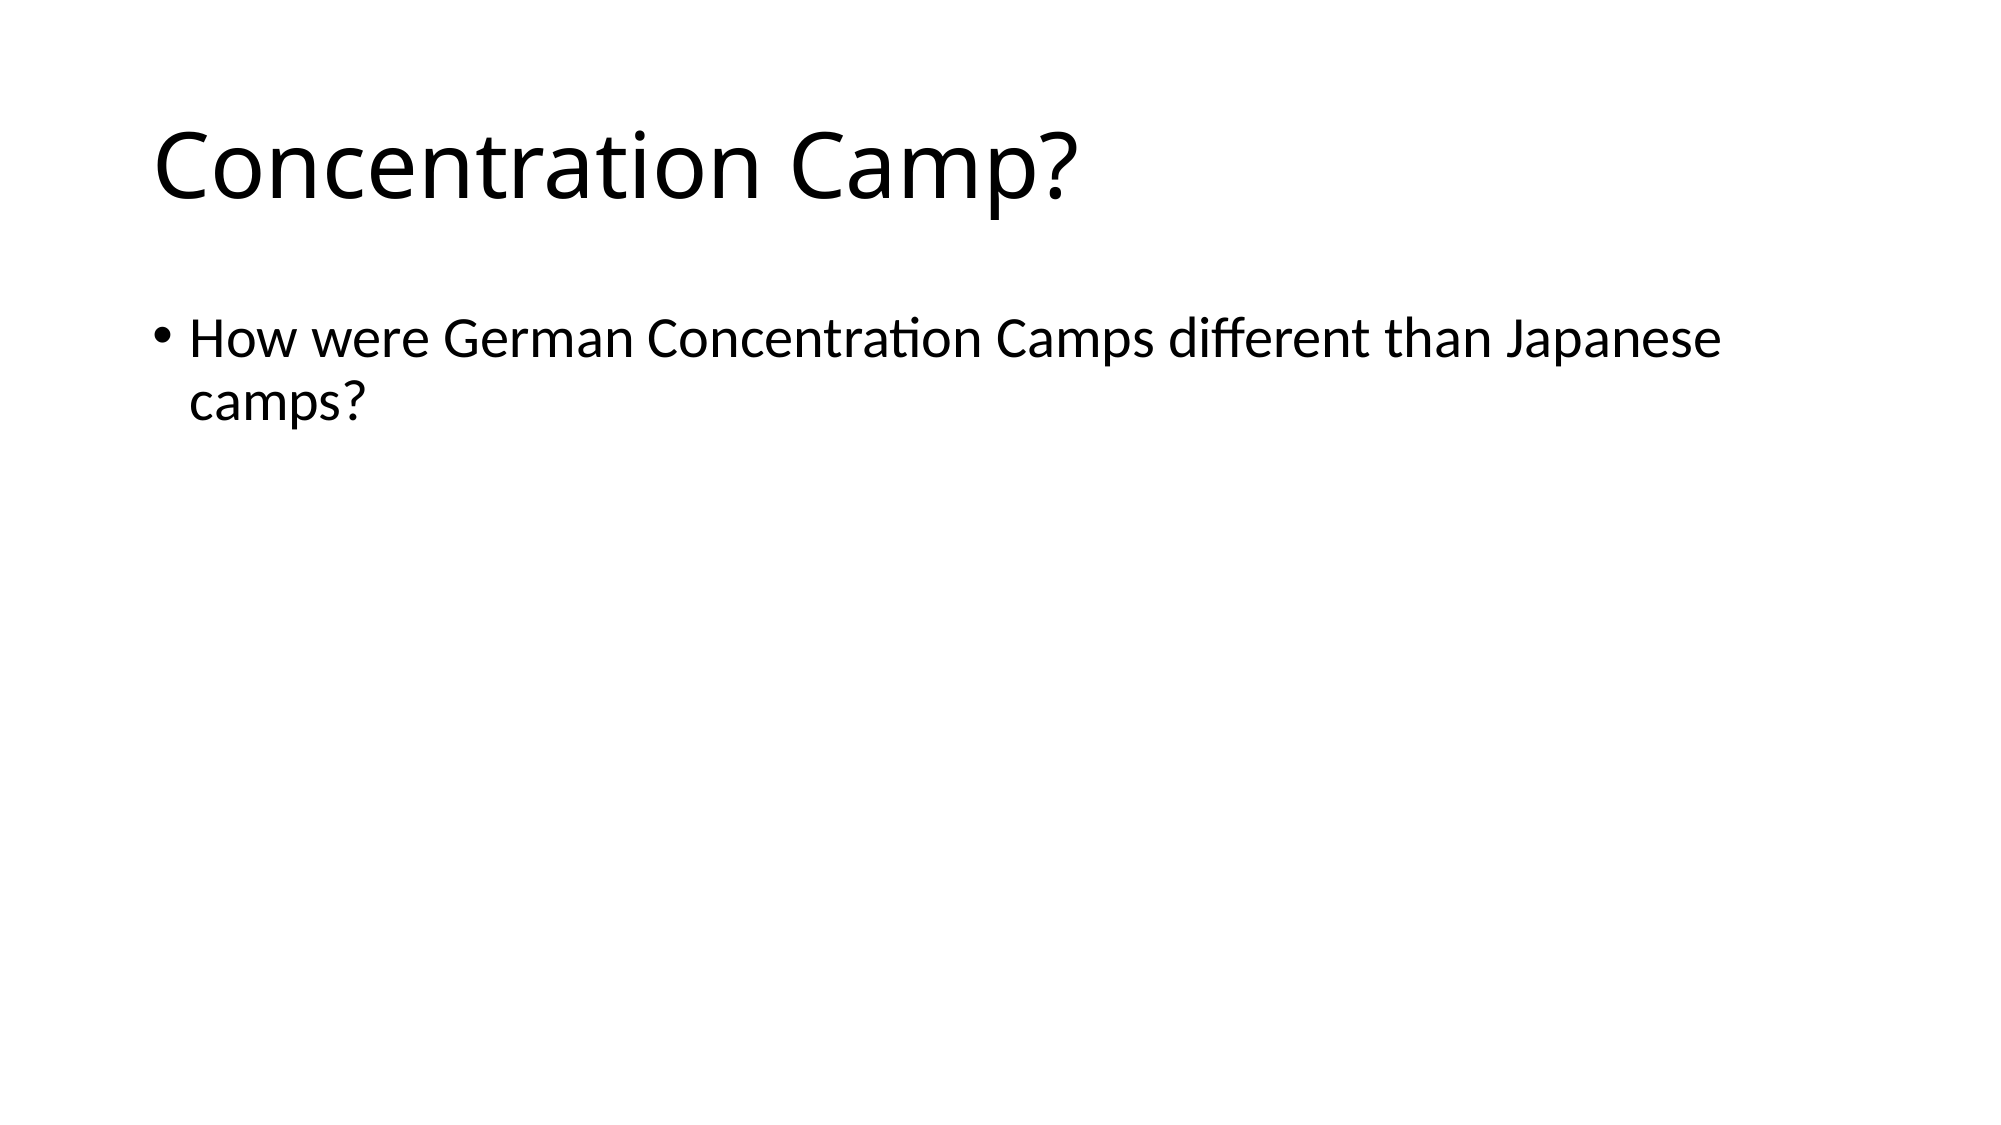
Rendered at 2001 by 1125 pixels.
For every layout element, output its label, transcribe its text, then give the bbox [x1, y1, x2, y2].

title Concentration Camp? [137, 59, 1863, 278]
list How were German Concentration Camps different than Japanese camps? [137, 299, 1863, 1014]
